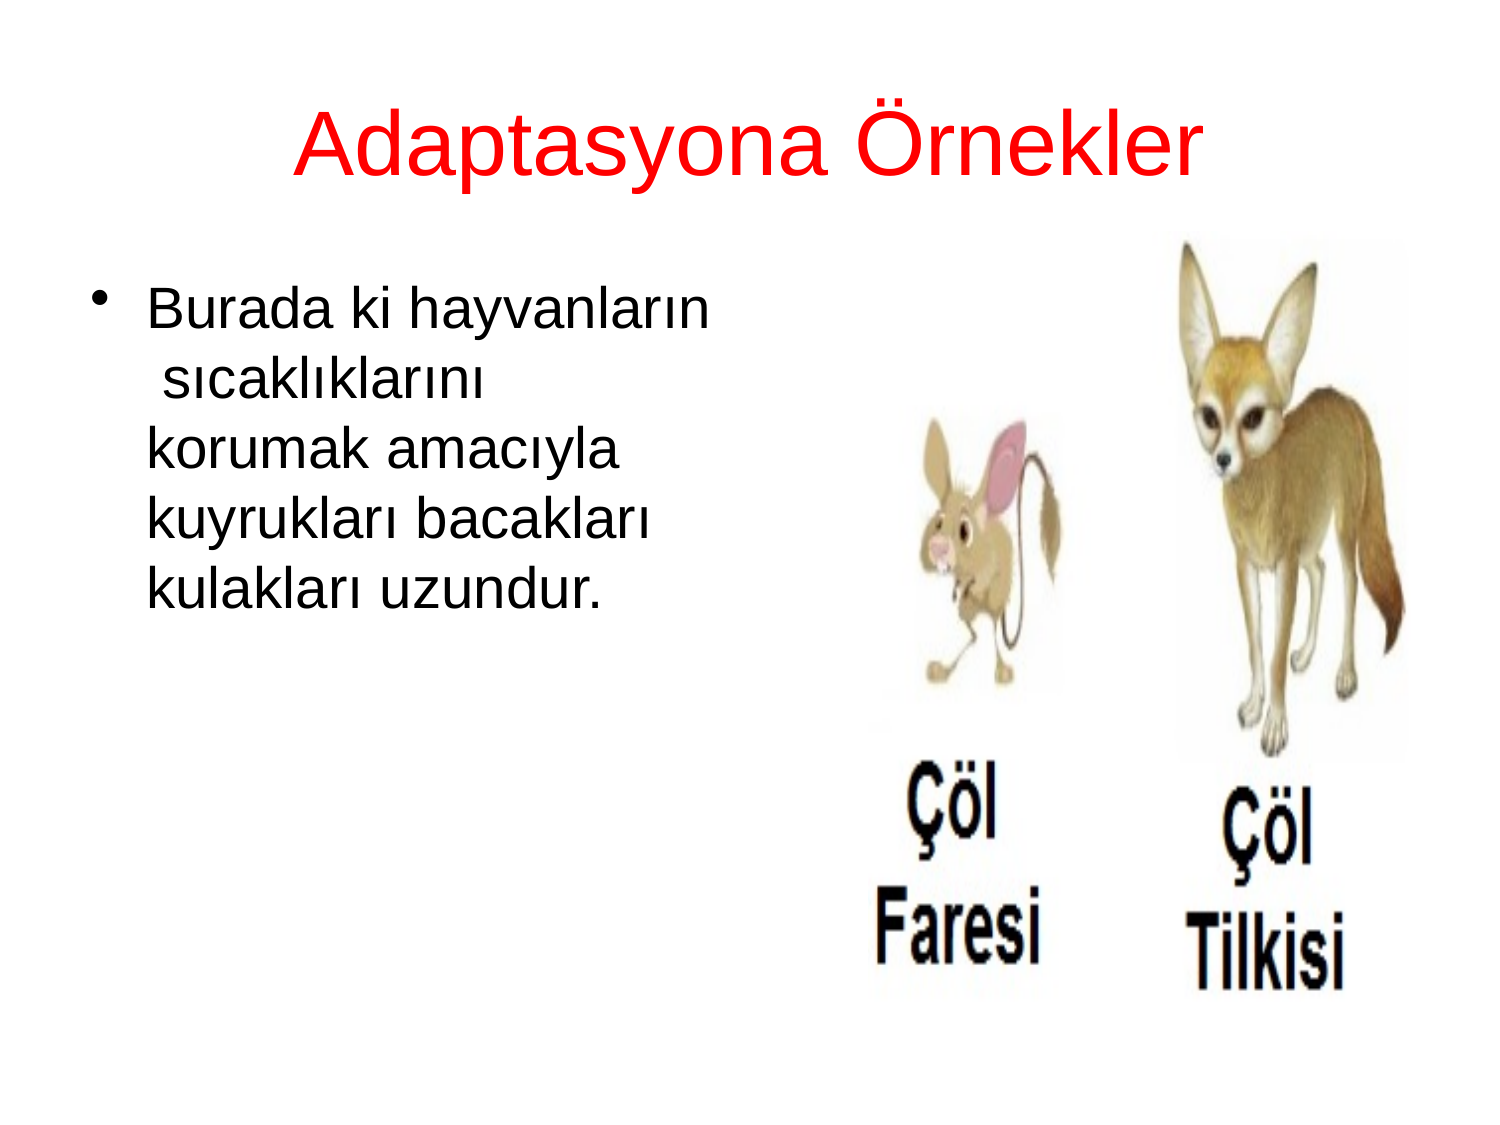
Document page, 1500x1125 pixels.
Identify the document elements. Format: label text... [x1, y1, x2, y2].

list Burada ki hayvanların sıcaklıklarını korumak amacıyla kuyrukları bacakları kulakları uzundur. [75, 262, 738, 1005]
picture [868, 231, 1424, 1024]
title Adaptasyona Örnekler [75, 45, 1425, 233]
